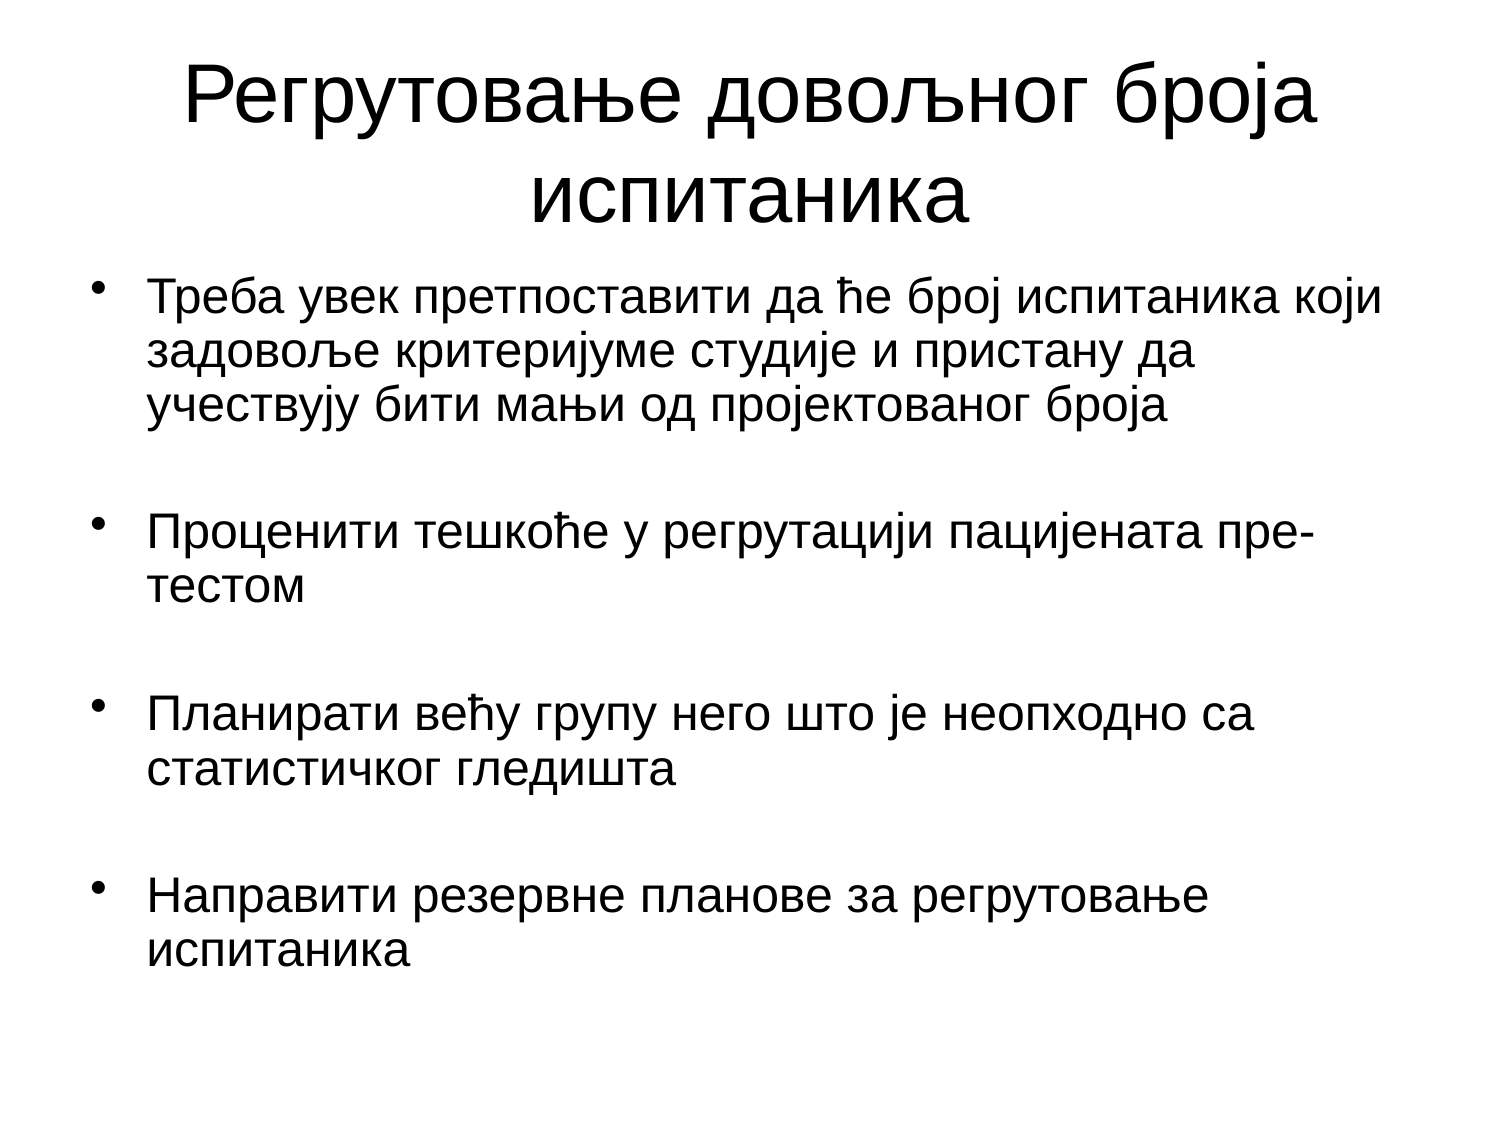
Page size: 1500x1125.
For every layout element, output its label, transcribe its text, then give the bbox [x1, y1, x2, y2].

list Треба увек претпоставити да ће број испитаника који задовоље критеријуме студије и пристану да учествују бити мањи од пројектованог броја Проценити тешкоће у регрутацији пацијената пре-тестом Планирати већу групу него што је неопходно са статистичког гледишта Направити резервне планове за регрутовање испитаника [74, 262, 1426, 1006]
title Регрутовање довољног броја испитаника [74, 44, 1426, 233]
